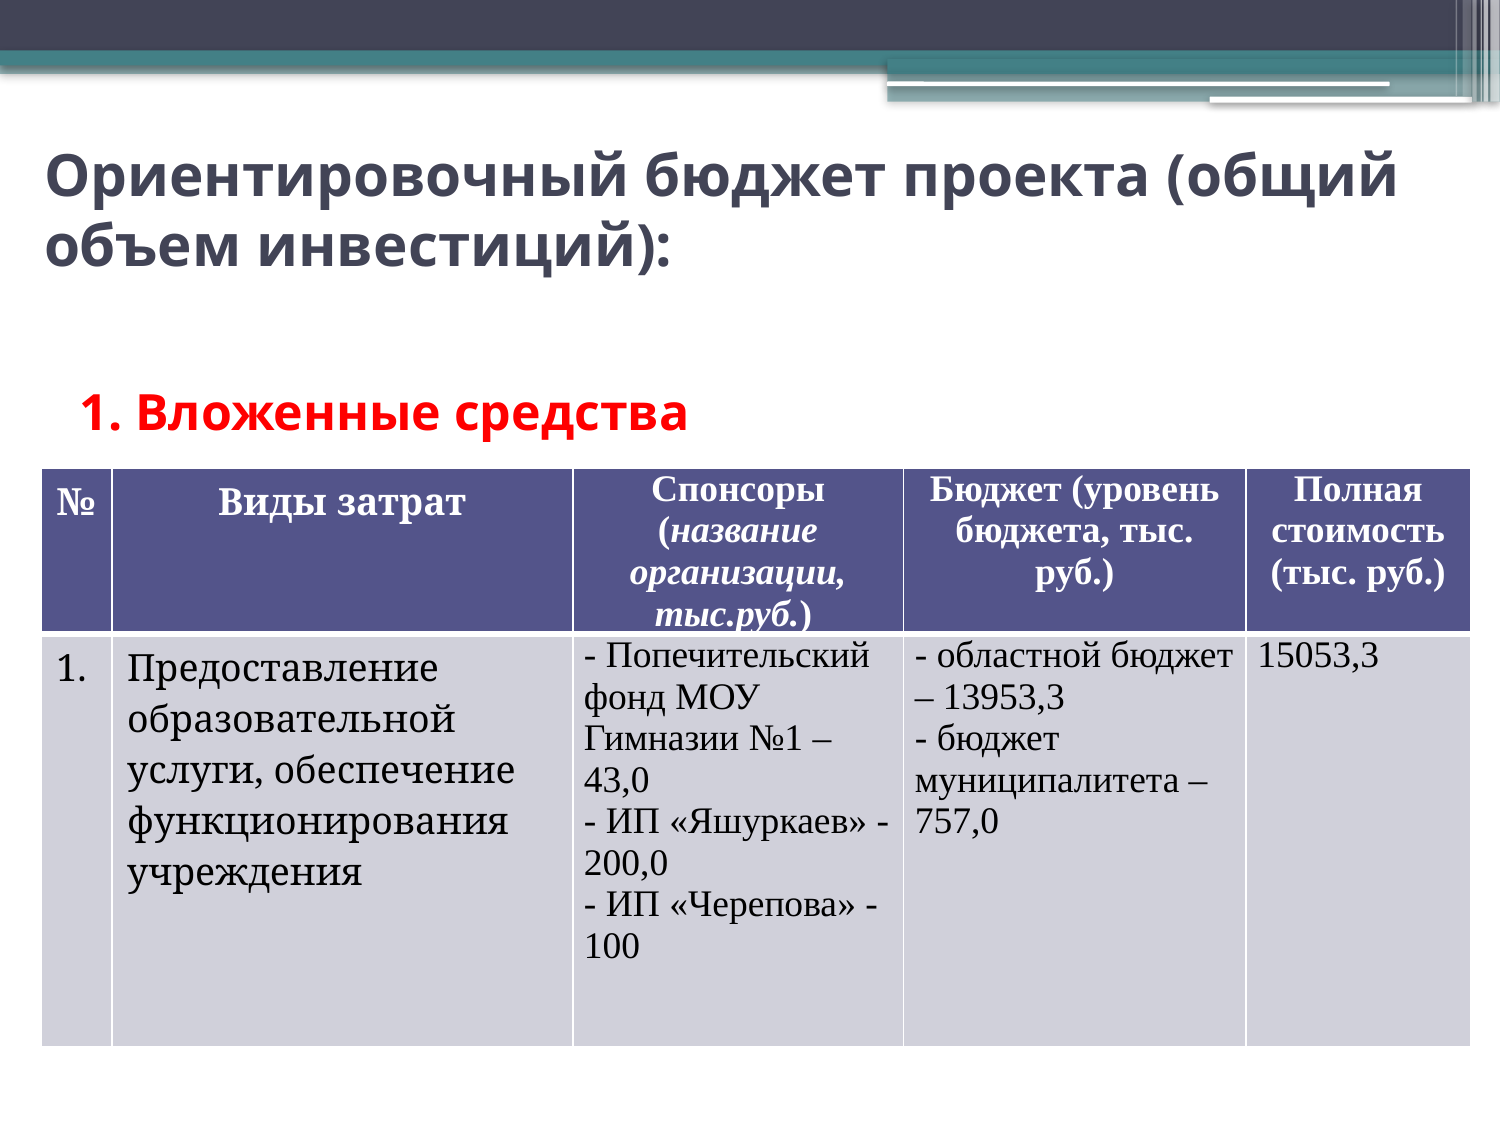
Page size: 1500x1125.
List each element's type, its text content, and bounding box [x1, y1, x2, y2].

table_header Бюджет (уровень бюджета, тыс. руб.) [904, 469, 1245, 631]
table_cell Предоставление образовательной услуги, обеспечение функционирования учреждения [113, 637, 572, 1046]
table_header Виды затрат [113, 469, 572, 631]
table_header Полная стоимость (тыс. руб.) [1247, 469, 1470, 631]
table_cell 1. [42, 637, 111, 1046]
table_header Спонсоры (название организации, тыс.руб.) [574, 469, 903, 631]
title Ориентировочный бюджет проекта (общий объем инвестиций): [29, 113, 1471, 303]
text_box 1. Вложенные средства [64, 373, 951, 449]
table_cell 15053,3 [1247, 637, 1470, 1046]
table_cell - Попечительский фонд МОУ Гимназии №1 – 43,0 - ИП «Яшуркаев» - 200,0 - ИП «Черепова» - 100 [574, 637, 903, 1046]
table_cell - областной бюджет – 13953,3 - бюджет муниципалитета – 757,0 [904, 637, 1245, 1046]
table_header № [42, 469, 111, 631]
